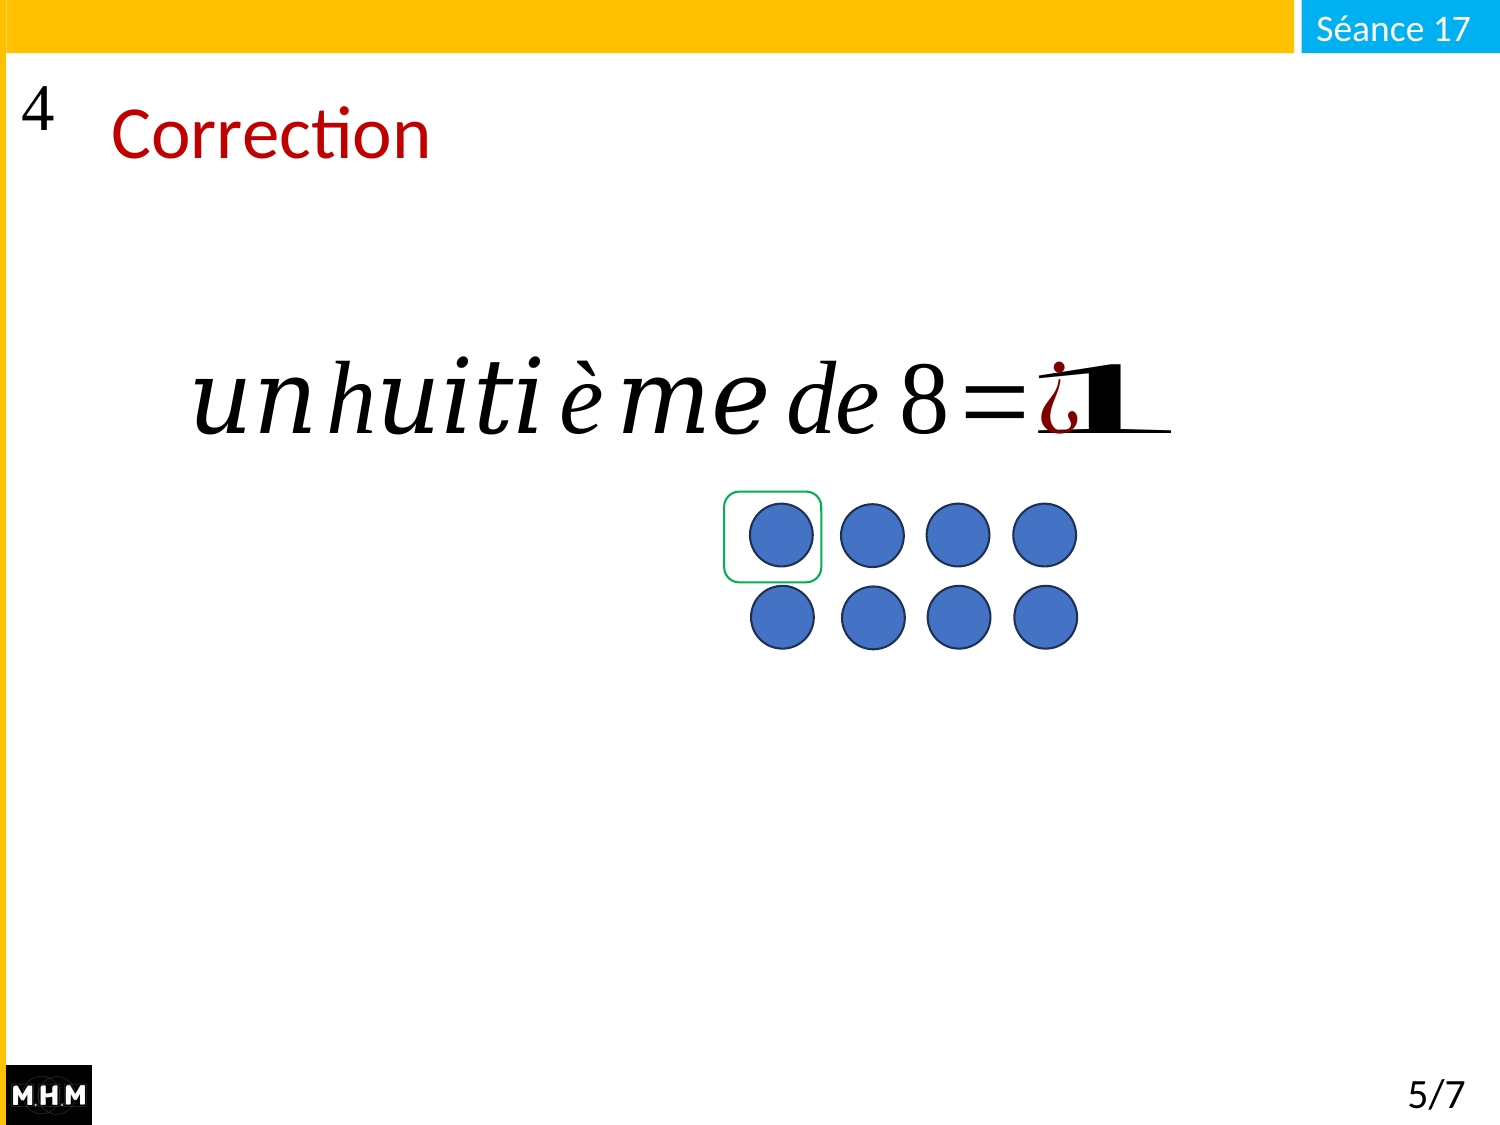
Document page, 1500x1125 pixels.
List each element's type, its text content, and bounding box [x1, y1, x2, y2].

text_box [839, 503, 905, 569]
picture [6, 1065, 92, 1125]
text_box [1013, 584, 1079, 650]
text_box [925, 502, 991, 568]
text_box [723, 490, 823, 584]
list 5/7 [1373, 1064, 1500, 1125]
text_box [749, 584, 815, 650]
title Correction [96, 60, 1391, 208]
text_box [926, 584, 992, 650]
text_box [1012, 502, 1078, 568]
text_box [840, 585, 906, 651]
